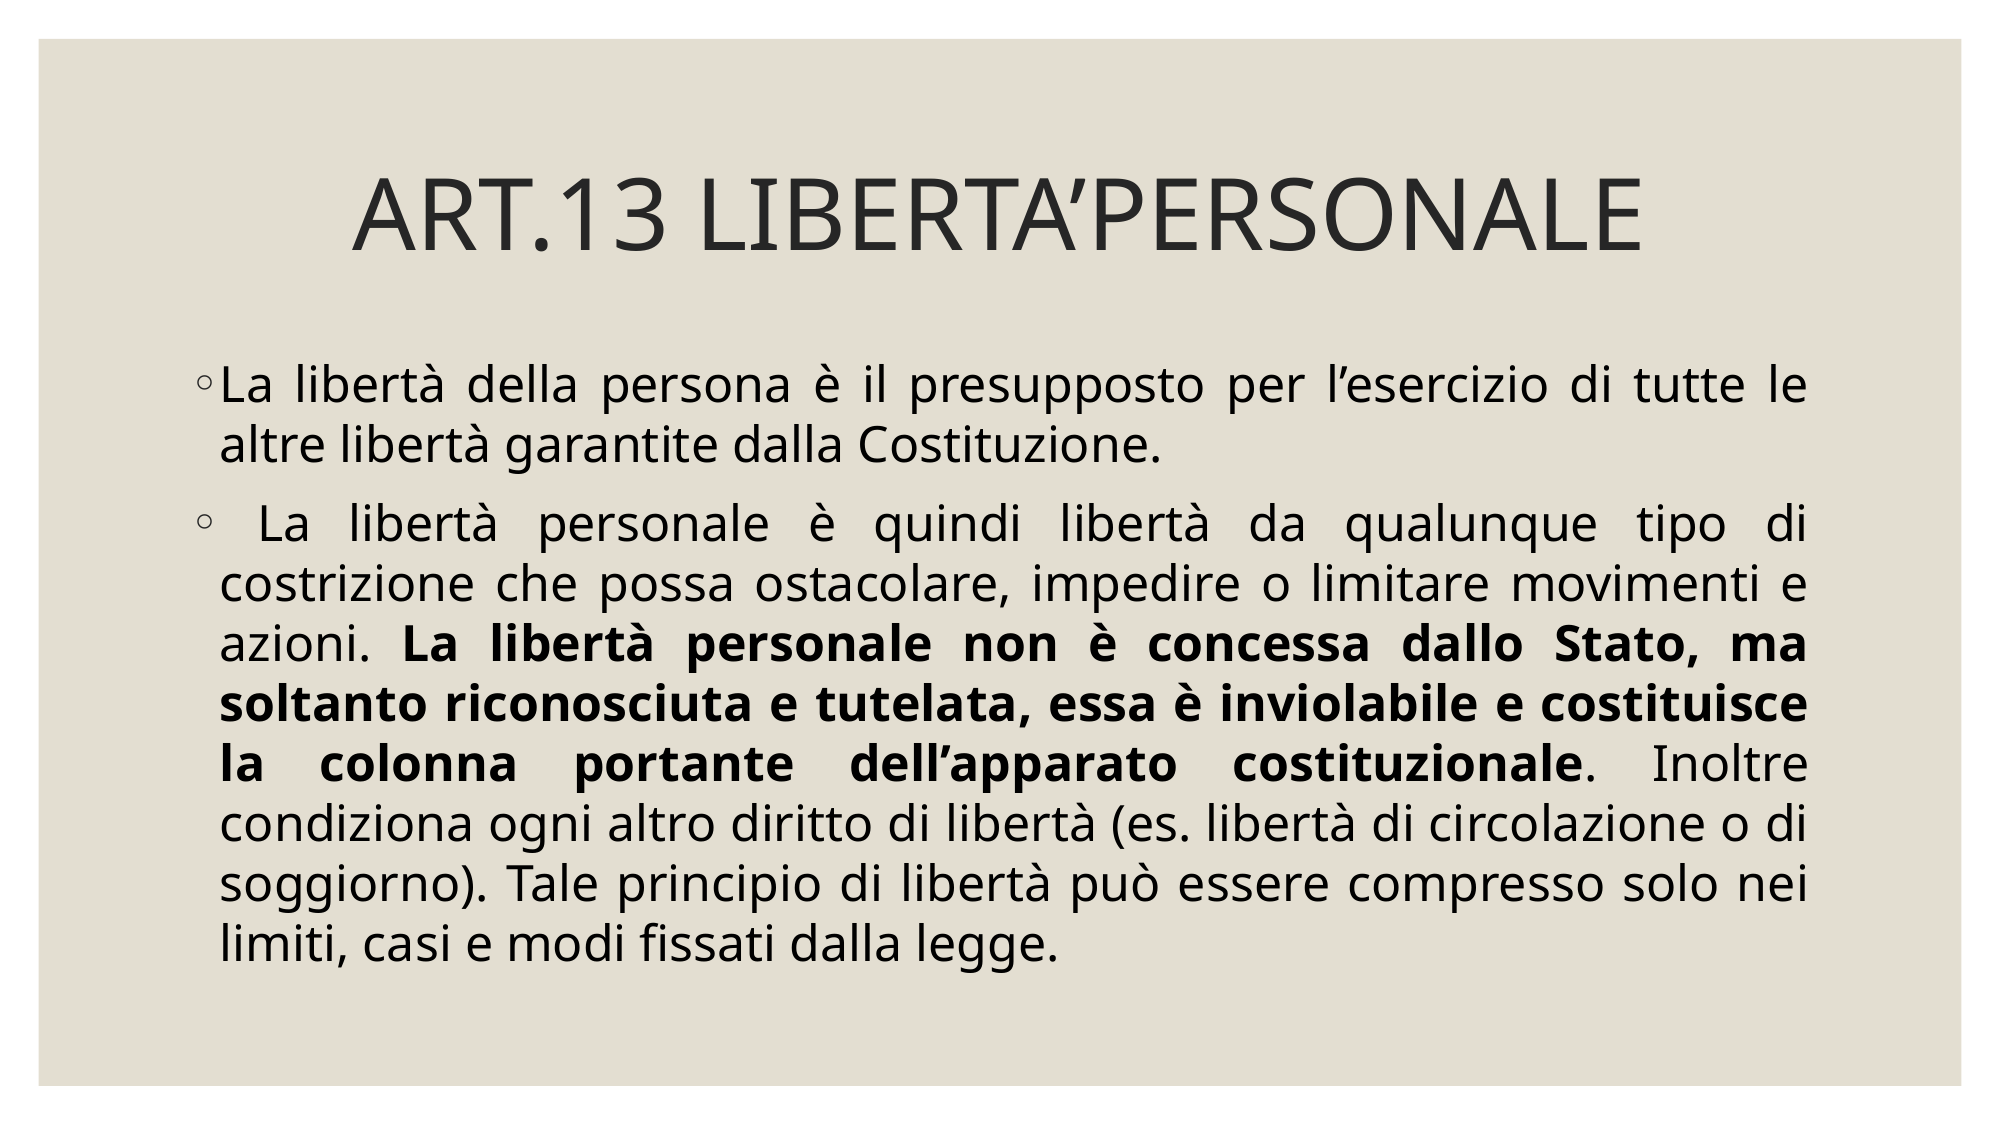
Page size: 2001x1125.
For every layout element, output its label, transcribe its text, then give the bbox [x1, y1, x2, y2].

title ART.13 LIBERTA’PERSONALE [174, 105, 1825, 331]
list La libertà della persona è il presupposto per l’esercizio di tutte le altre libertà garantite dalla Costituzione. La libertà personale è quindi libertà da qualunque tipo di costrizione che possa ostacolare, impedire o limitare movimenti e azioni. La libertà personale non è concessa dallo Stato, ma soltanto riconosciuta e tutelata, essa è inviolabile e costituisce la colonna portante dell’apparato costituzionale. Inoltre condiziona ogni altro diritto di libertà (es. libertà di circolazione o di soggiorno). Tale principio di libertà può essere compresso solo nei limiti, casi e modi fissati dalla legge. [174, 345, 1825, 1020]
